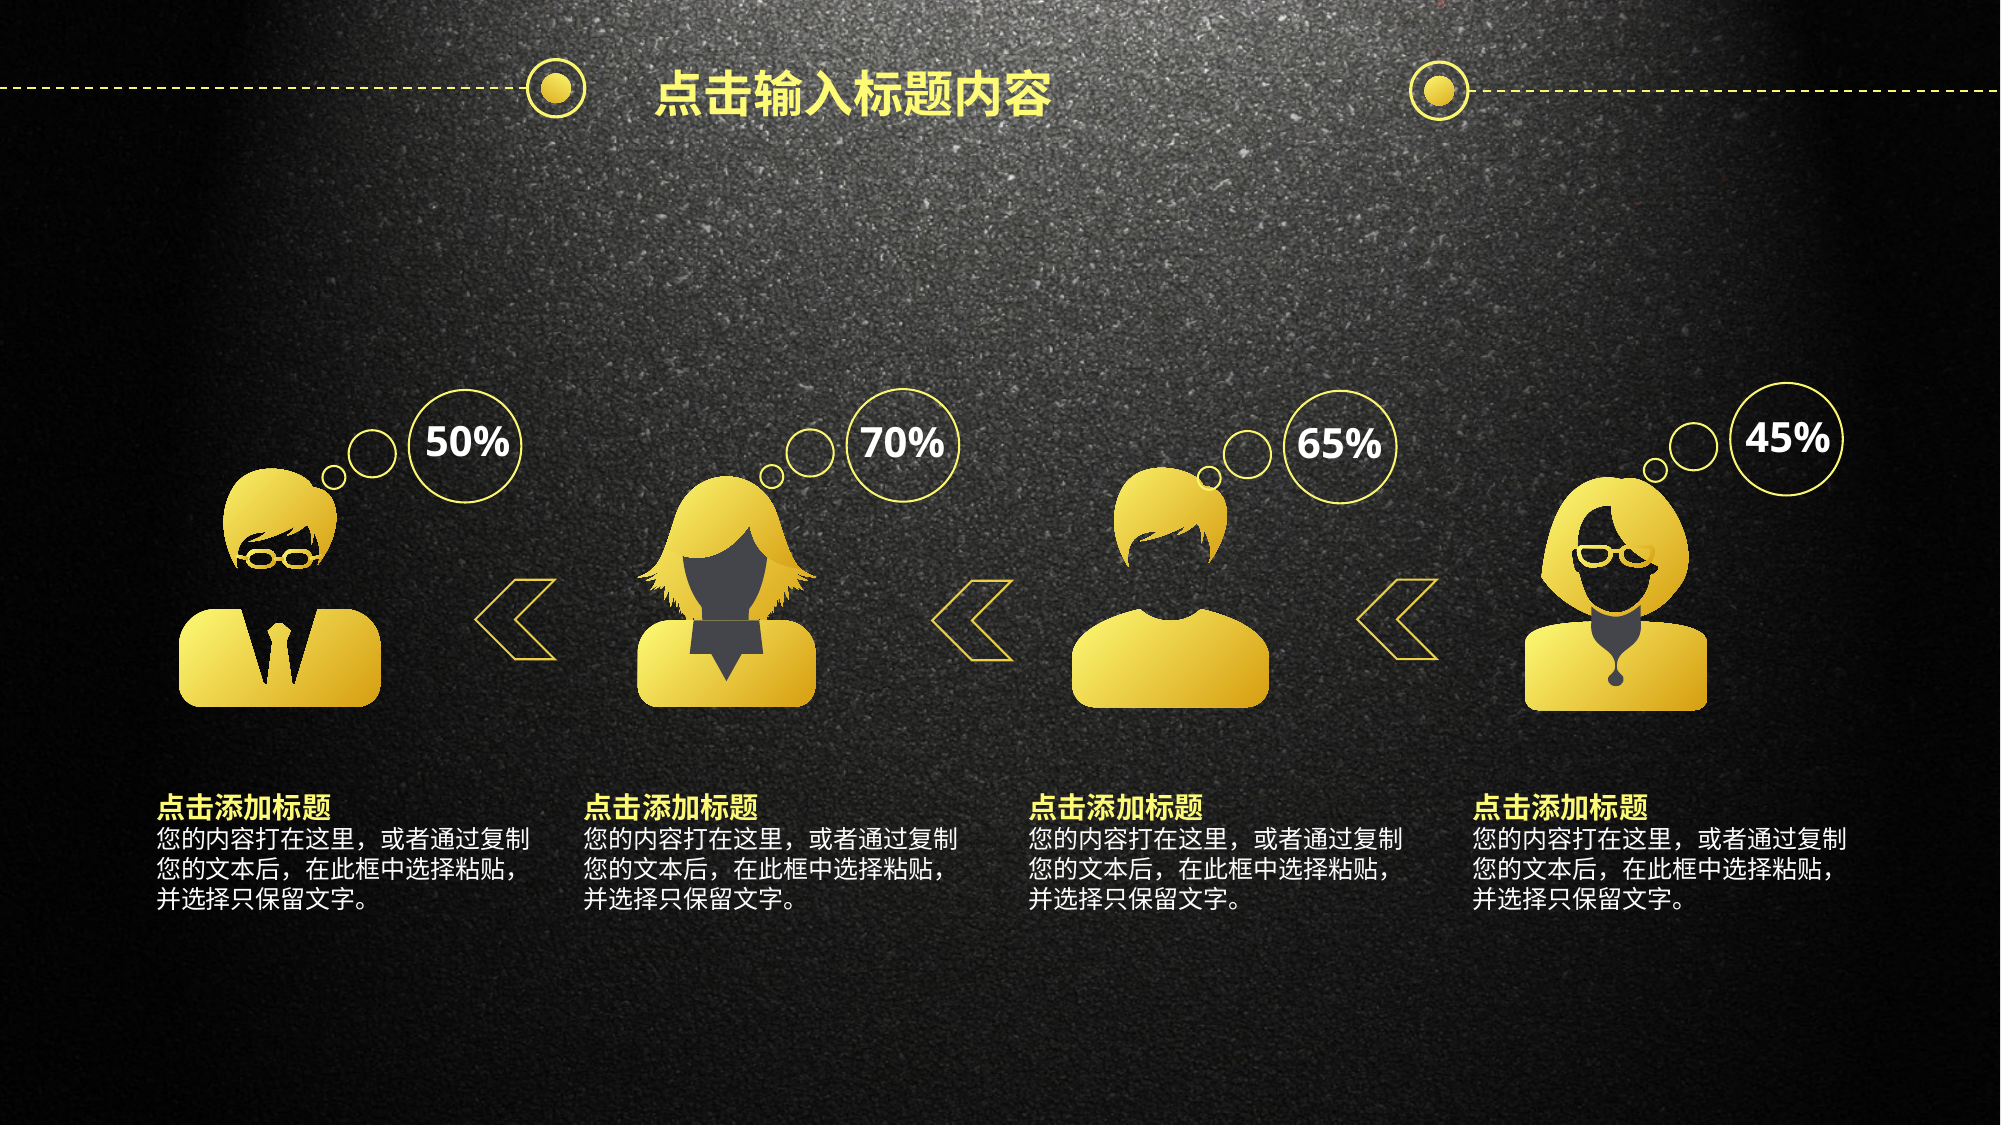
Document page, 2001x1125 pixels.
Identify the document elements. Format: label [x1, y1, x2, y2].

text_box [1197, 390, 1409, 504]
text_box [1525, 477, 1707, 711]
text_box [1643, 382, 1858, 496]
text_box [637, 463, 816, 707]
text_box [760, 389, 972, 502]
picture [0, 0, 2001, 1125]
text_box [1072, 452, 1269, 708]
text_box [322, 389, 537, 503]
text_box [179, 453, 381, 707]
